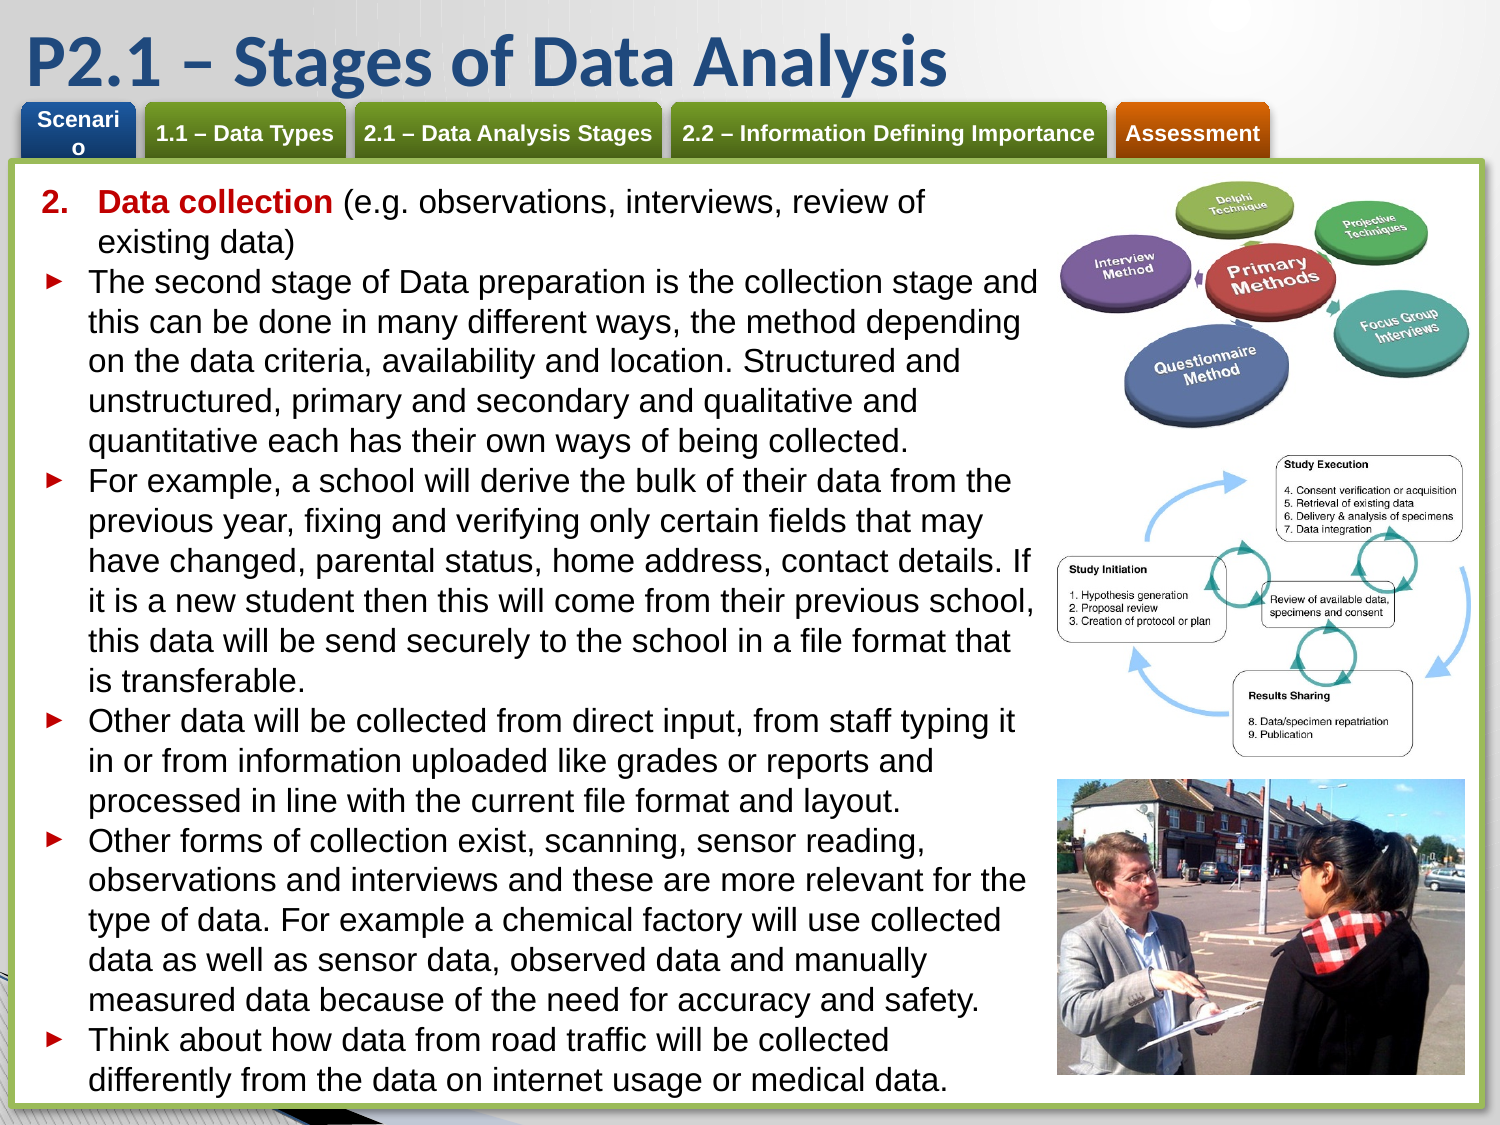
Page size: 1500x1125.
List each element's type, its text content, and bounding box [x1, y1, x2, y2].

picture [281, 1114, 303, 1125]
picture [1056, 454, 1471, 757]
picture [1056, 172, 1471, 430]
picture [1056, 779, 1465, 1076]
text_box Data collection (e.g. observations, interviews, review of existing data) The second stage of Data preparation is the collection stage and this can be done in many different ways, the method depending on the data criteria, availability and location. Structured and unstructured, primary and secondary and qualitative and quantitative each has their own ways of being collected. For example, a school will derive the bulk of their data from the previous year, fixing and verifying only certain fields that may have changed, parental status, home address, contact details. If it is a new student then this will come from their previous school, this data will be send securely to the school in a file format that is transferable. Other data will be collected from direct input, from staff typing it in or from information uploaded like grades or reports and processed in line with the current file format and layout. Other forms of collection exist, scanning, sensor reading, observations and interviews and these are more relevant for the type of data. For example a chemical factory will use collected data as well as sensor data, observed data and manually measured data because of the need for accuracy and safety. Think about how data from road traffic will be collected differently from the data on internet usage or medical data. [26, 172, 1057, 1106]
title P2.1 – Stages of Data Analysis [11, 11, 1465, 102]
